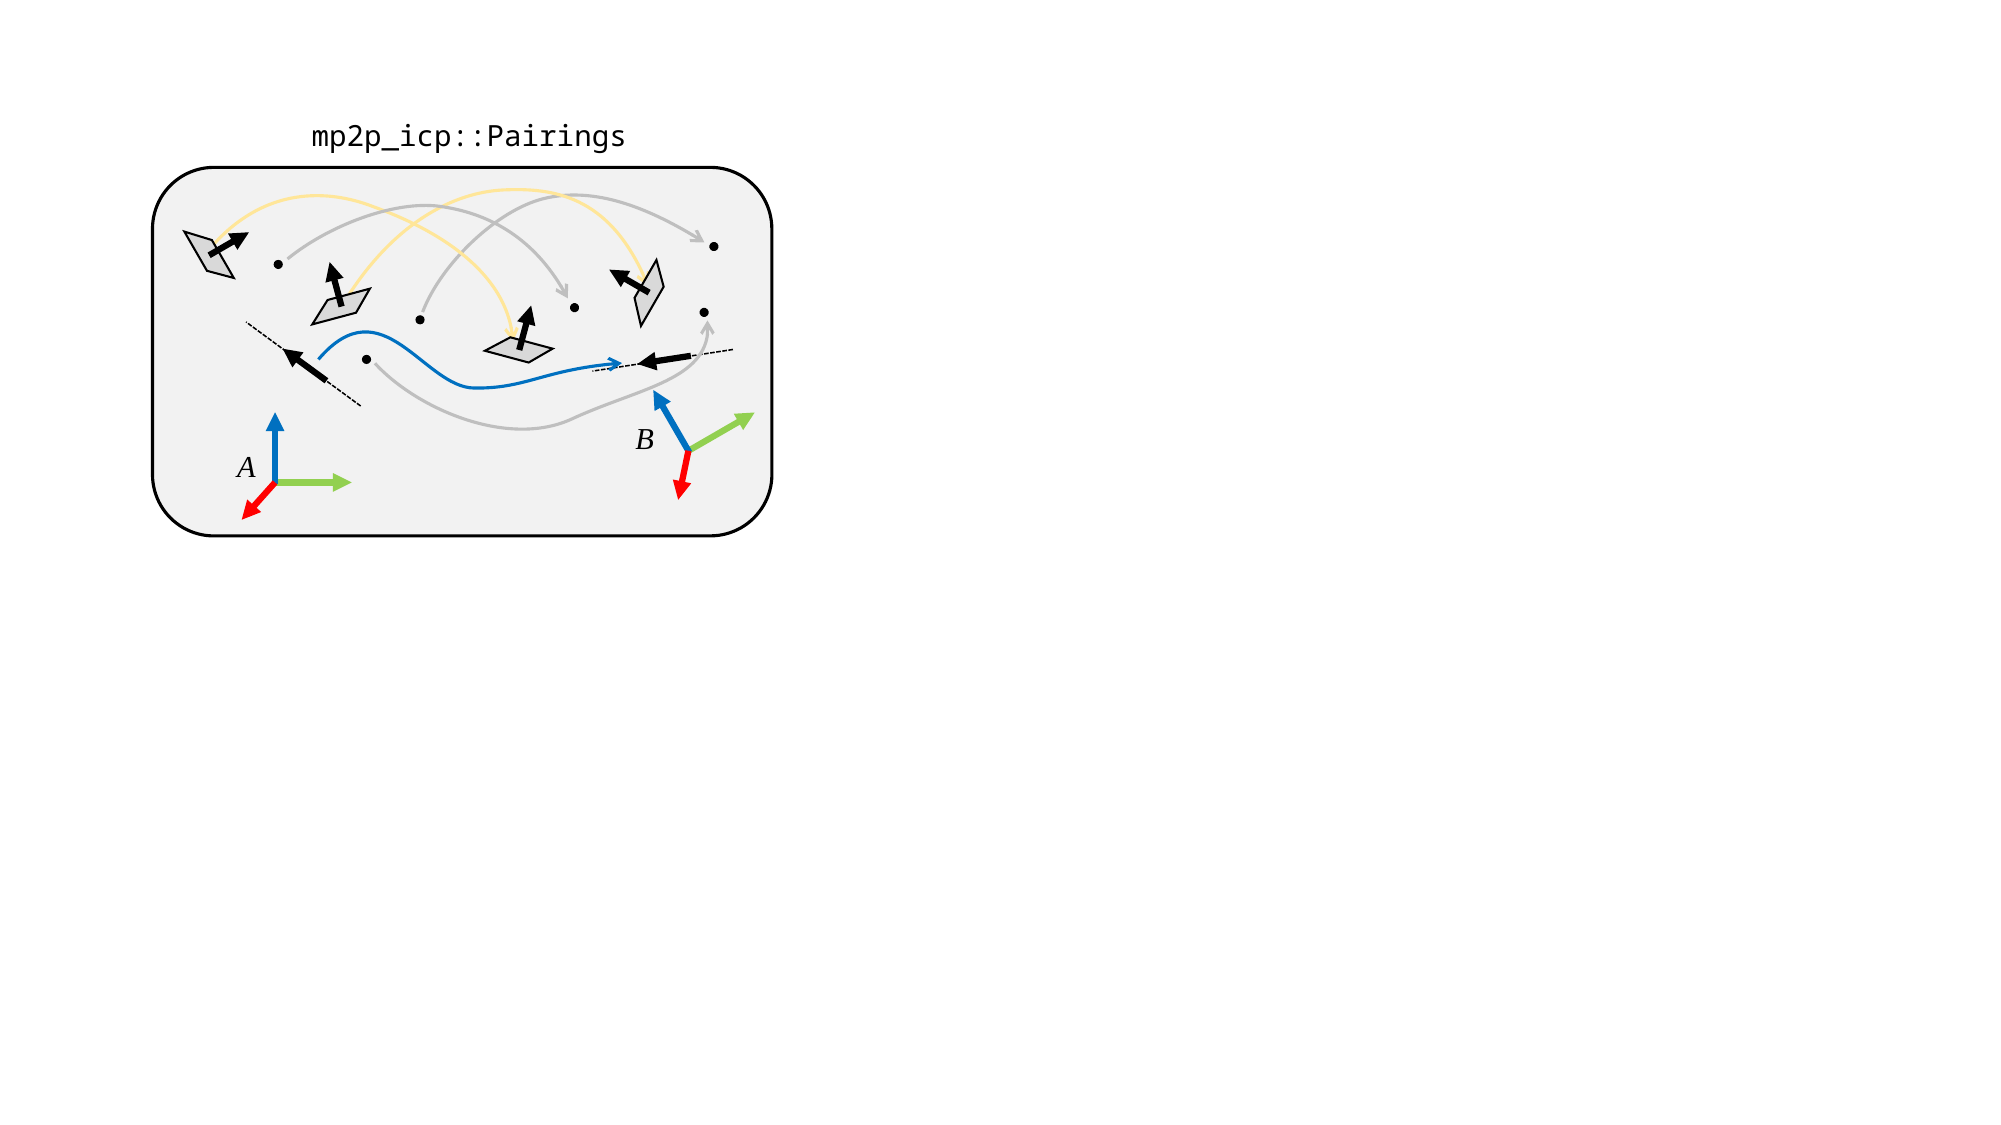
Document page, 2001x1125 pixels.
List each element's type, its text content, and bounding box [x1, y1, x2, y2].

text_box [151, 168, 773, 537]
text_box mp2p_icp::Pairings [296, 109, 642, 160]
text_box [196, 167, 754, 520]
